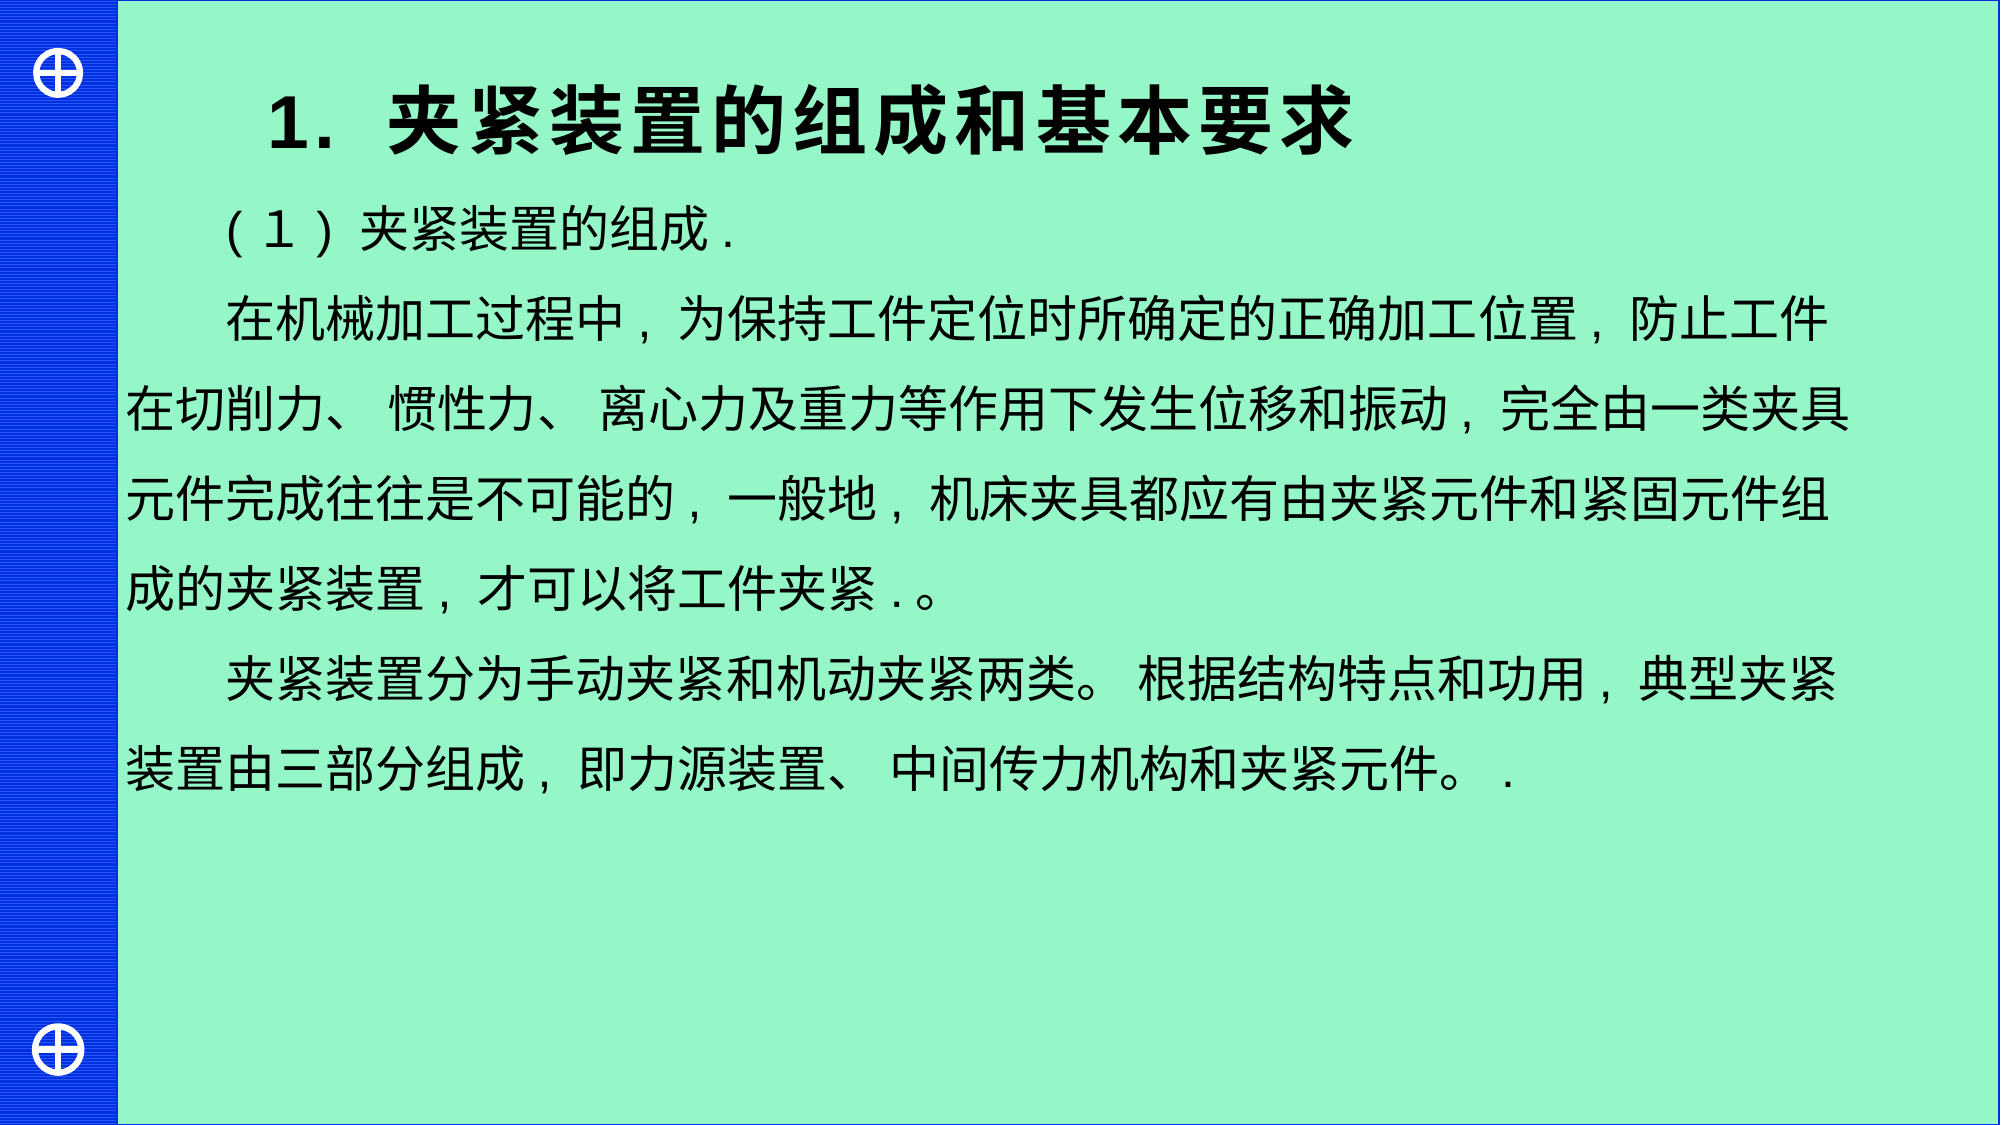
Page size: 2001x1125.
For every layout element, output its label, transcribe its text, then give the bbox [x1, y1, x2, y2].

text_box (１) 夹紧装置的组成. 在机械加工过程中, 为保持工件定位时所确定的正确加工位置, 防止工件在切削力、 惯性力、 离心力及重力等作用下发生位移和振动, 完全由一类夹具元件完成往往是不可能的, 一般地, 机床夹具都应有由夹紧元件和紧固元件组成的夹紧装置, 才可以将工件夹紧.。 夹紧装置分为手动夹紧和机动夹紧两类。 根据结构特点和功用, 典型夹紧装置由三部分组成, 即力源装置、 中间传力机构和夹紧元件。. [111, 160, 1880, 640]
text_box 1. 夹紧装置的组成和基本要求 [144, 50, 1432, 160]
